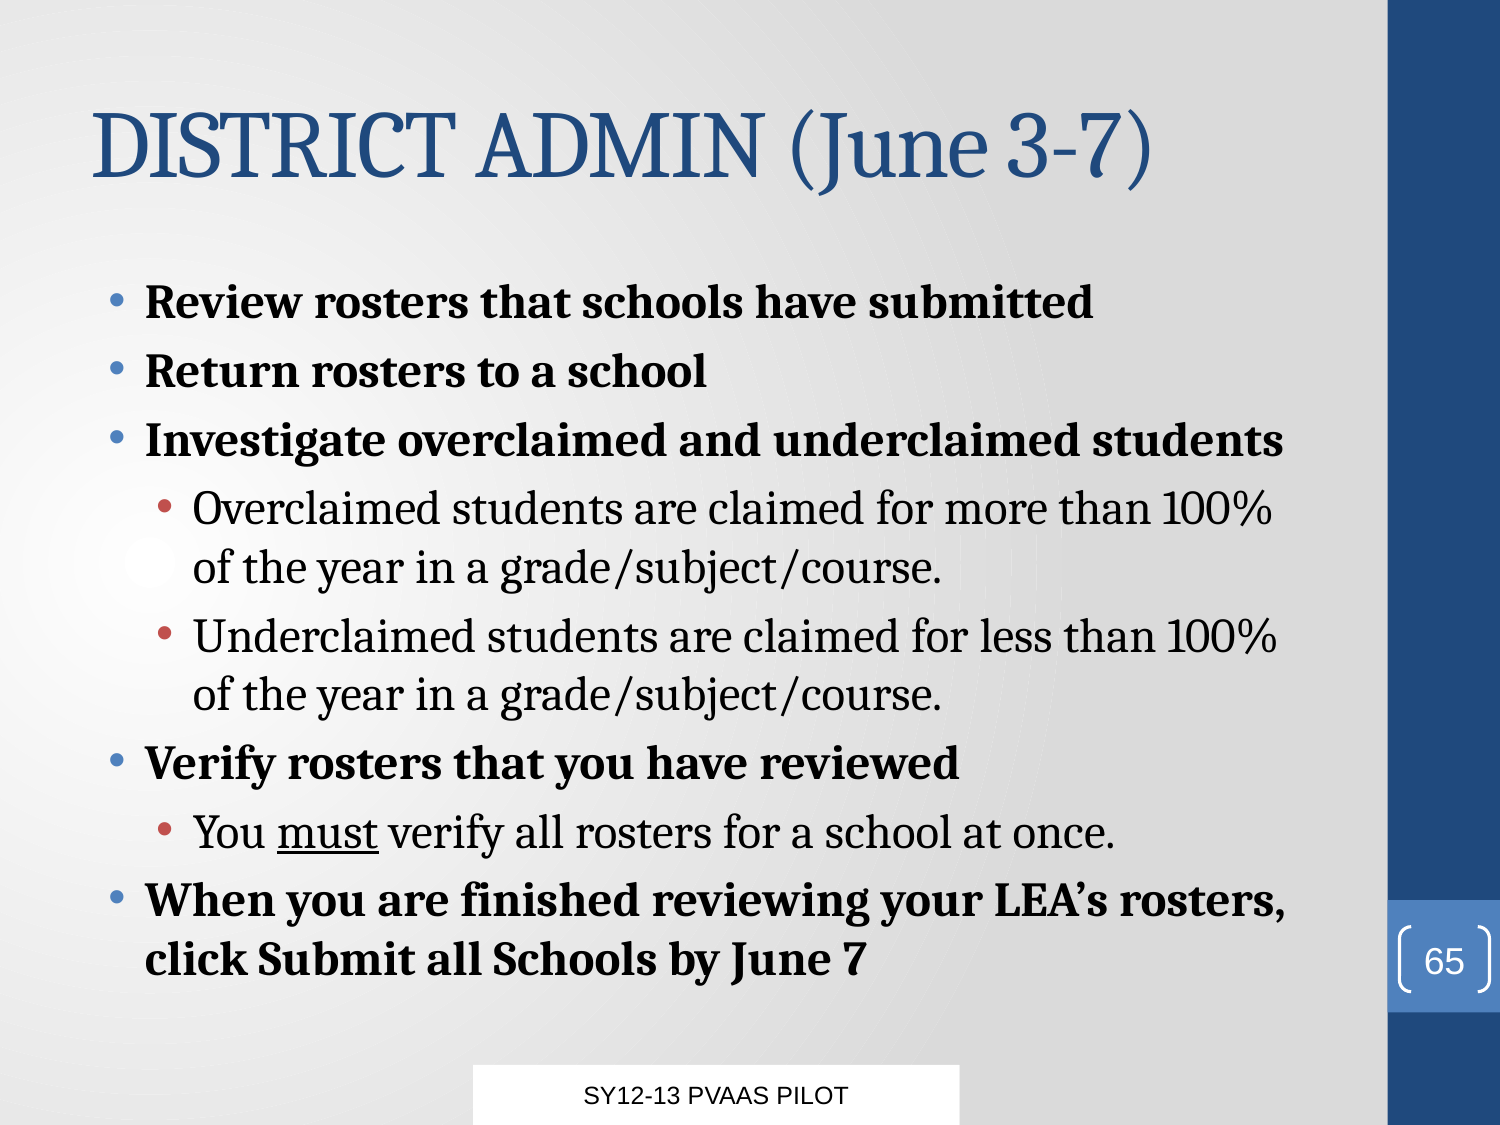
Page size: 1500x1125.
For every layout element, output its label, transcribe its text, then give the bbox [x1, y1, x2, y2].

slide_number 65 [1397, 925, 1492, 994]
list Review rosters that schools have submitted Return rosters to a school Investigate overclaimed and underclaimed students Overclaimed students are claimed for more than 100% of the year in a grade/subject/course. Underclaimed students are claimed for less than 100% of the year in a grade/subject/course. Verify rosters that you have reviewed You must verify all rosters for a school at once. When you are finished reviewing your LEA’s rosters, click Submit all Schools by June 7 [75, 262, 1325, 1050]
text_box SY12-13 PVAAS PILOT [473, 1064, 960, 1125]
title DISTRICT ADMIN (June 3-7) [75, 45, 1325, 233]
